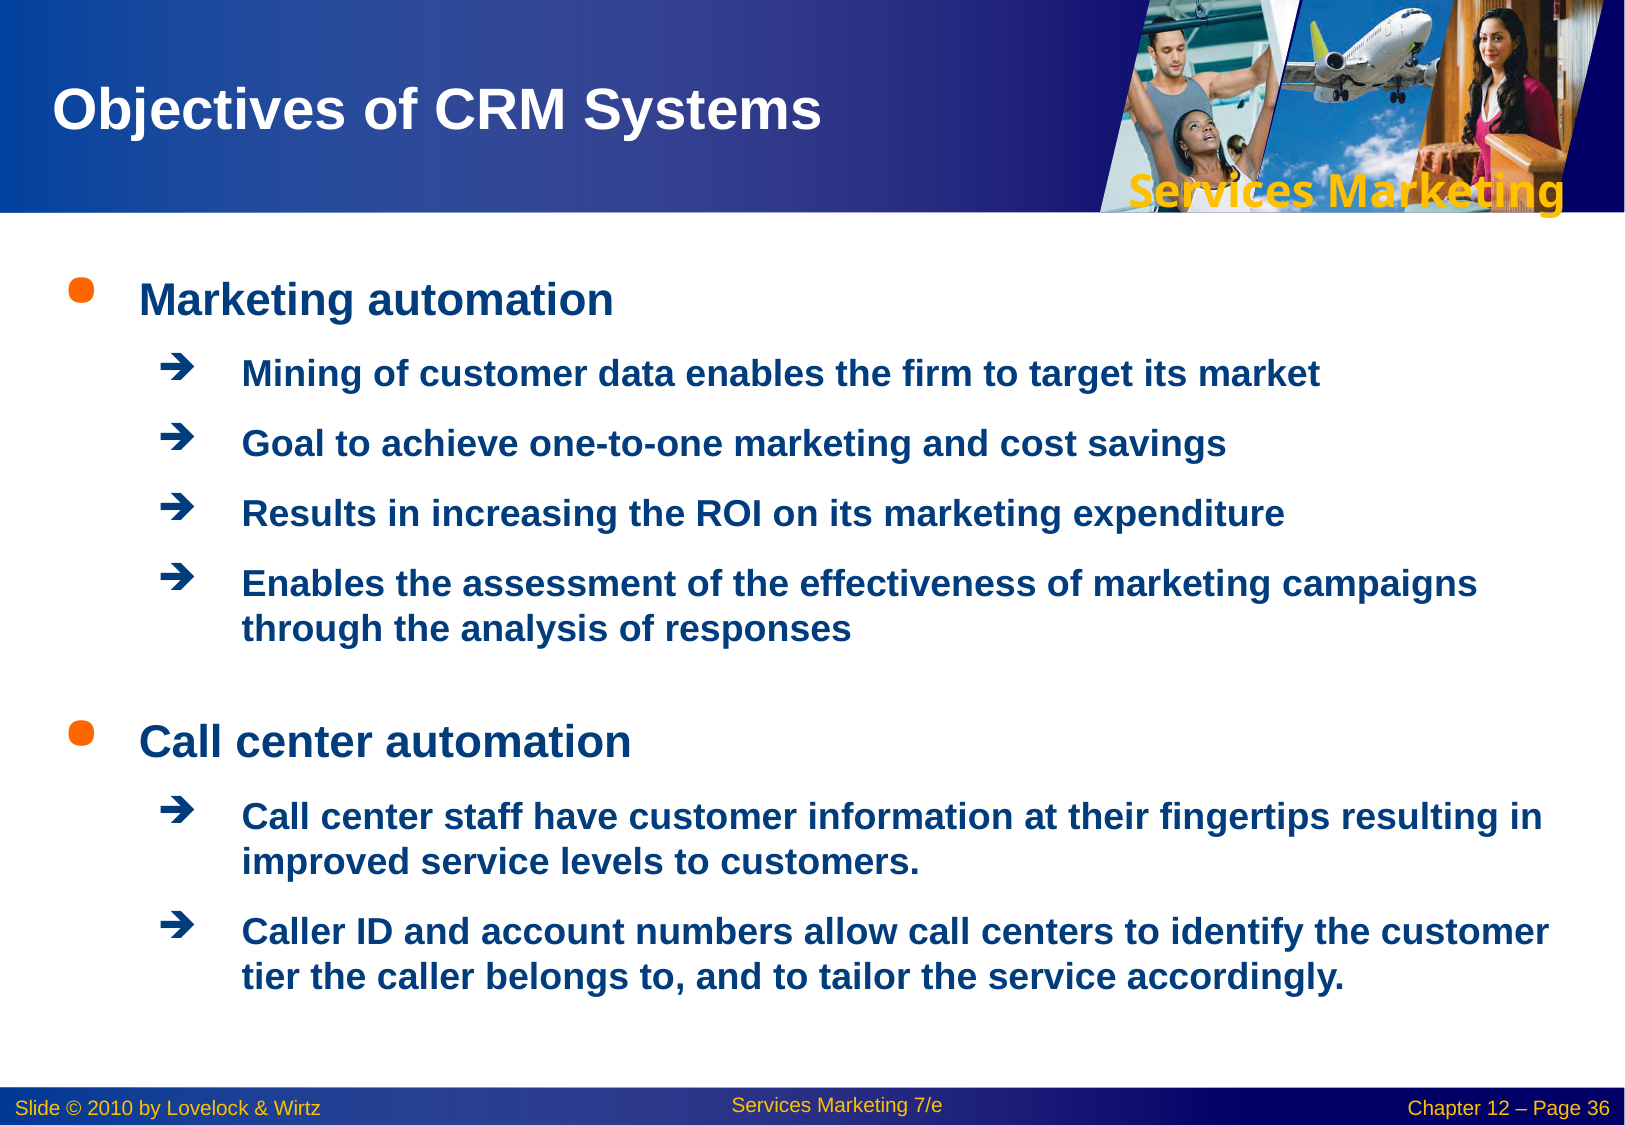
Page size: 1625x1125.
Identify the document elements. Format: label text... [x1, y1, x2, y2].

picture [1162, 186, 1172, 192]
list Marketing automation Mining of customer data enables the firm to target its market Goal to achieve one-to-one marketing and cost savings Results in increasing the ROI on its marketing expenditure Enables the assessment of the effectiveness of marketing campaigns through the analysis of responses Call center automation Call center staff have customer information at their fingertips resulting in improved service levels to customers. Caller ID and account numbers allow call centers to identify the customer tier the caller belongs to, and to tailor the service accordingly. [49, 261, 1588, 1051]
title Objectives of CRM Systems [36, 37, 1088, 176]
picture [1100, 0, 1604, 213]
picture [1546, 187, 1556, 202]
